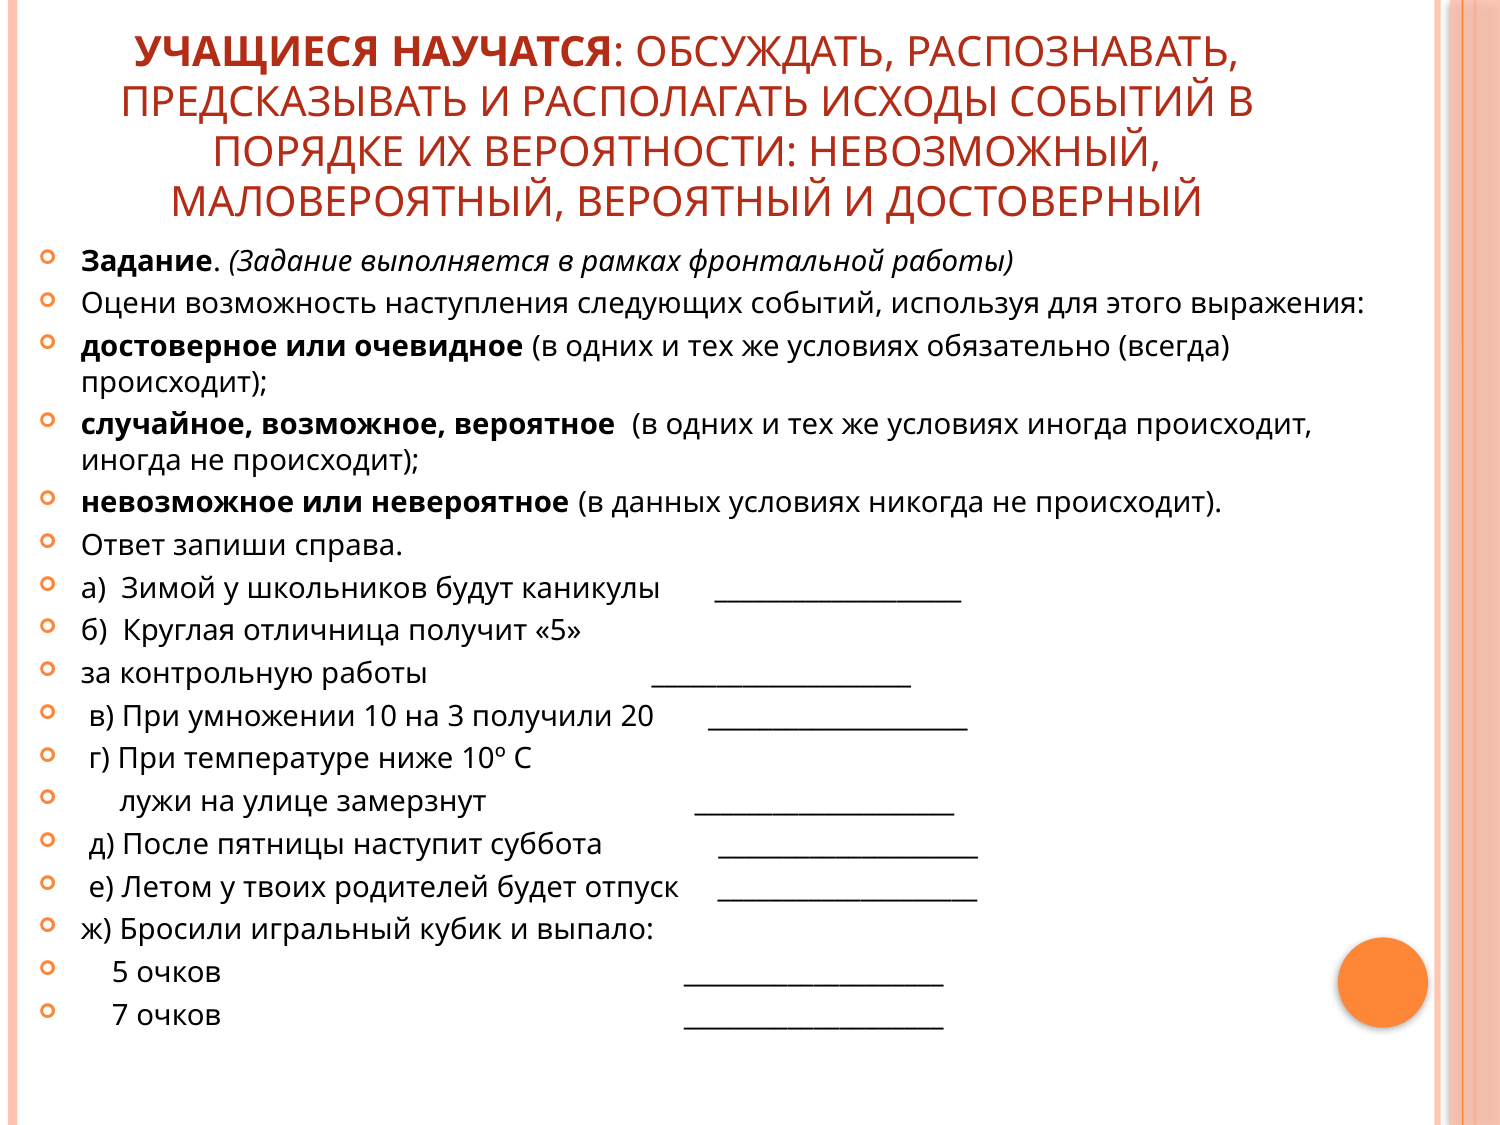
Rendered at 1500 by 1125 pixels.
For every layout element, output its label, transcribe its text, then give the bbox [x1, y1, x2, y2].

title Учащиеся научатся: обсуждать, распознавать, предсказывать и располагать исходы событий в порядке их вероятности: невозможный, маловероятный, вероятный и достоверный [75, 45, 1300, 233]
list Задание. (Задание выполняется в рамках фронтальной работы) Оцени возможность наступления следующих событий, используя для этого выражения: достоверное или очевидное (в одних и тех же условиях обязательно (всегда) происходит); случайное, возможное, вероятное (в одних и тех же условиях иногда происходит, иногда не происходит); невозможное или невероятное (в данных условиях никогда не происходит). Ответ запиши справа. а) Зимой у школьников будут каникулы ___________________ б) Круглая отличница получит «5» за контрольную работы ____________________ в) При умножении 10 на 3 получили 20 ____________________ г) При температуре ниже 10º С лужи на улице замерзнут ____________________ д) После пятницы наступит суббота ____________________ е) Летом у твоих родителей будет отпуск ____________________ ж) Бросили игральный кубик и выпало: 5 очков ____________________ 7 очков ____________________ [23, 234, 1419, 1063]
